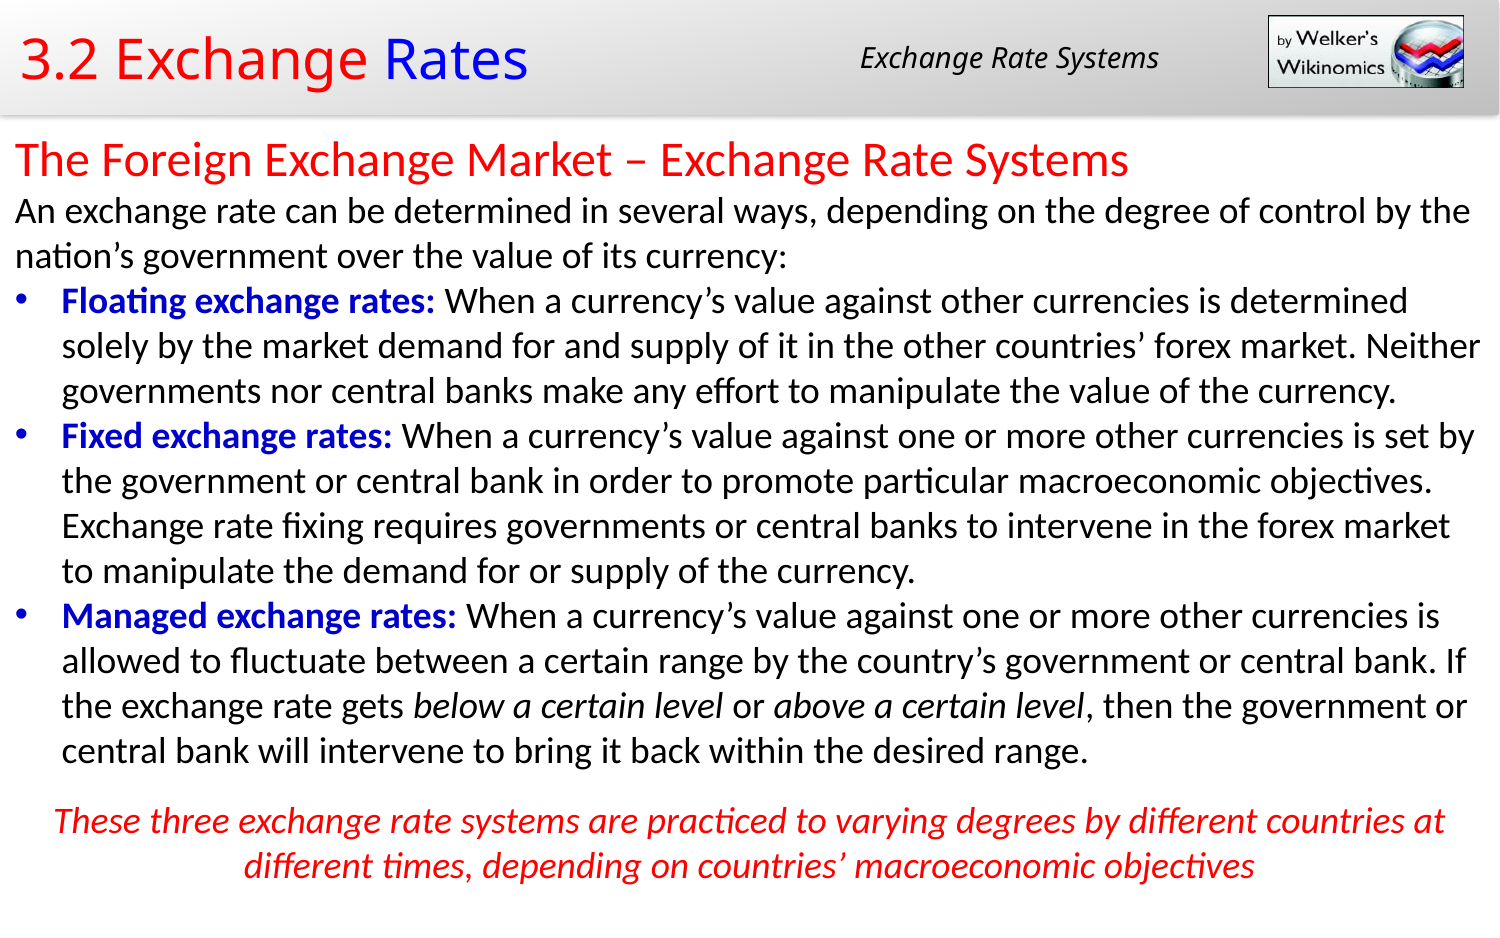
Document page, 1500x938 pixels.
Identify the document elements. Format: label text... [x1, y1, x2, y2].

text_box The Foreign Exchange Market – Exchange Rate Systems An exchange rate can be determined in several ways, depending on the degree of control by the nation’s government over the value of its currency: Floating exchange rates: When a currency’s value against other currencies is determined solely by the market demand for and supply of it in the other countries’ forex market. Neither governments nor central banks make any effort to manipulate the value of the currency. Fixed exchange rates: When a currency’s value against one or more other currencies is set by the government or central bank in order to promote particular macroeconomic objectives. Exchange rate fixing requires governments or central banks to intervene in the forex market to manipulate the demand for or supply of the currency. Managed exchange rates: When a currency’s value against one or more other currencies is allowed to fluctuate between a certain range by the country’s government or central bank. If the exchange rate gets below a certain level or above a certain level, then the government or central bank will intervene to bring it back within the desired range. These three exchange rate systems are practiced to varying degrees by different countries at different times, depending on countries’ macroeconomic objectives [0, 118, 1500, 894]
text_box Exchange Rate Systems [750, 32, 1270, 81]
picture [1268, 15, 1464, 88]
